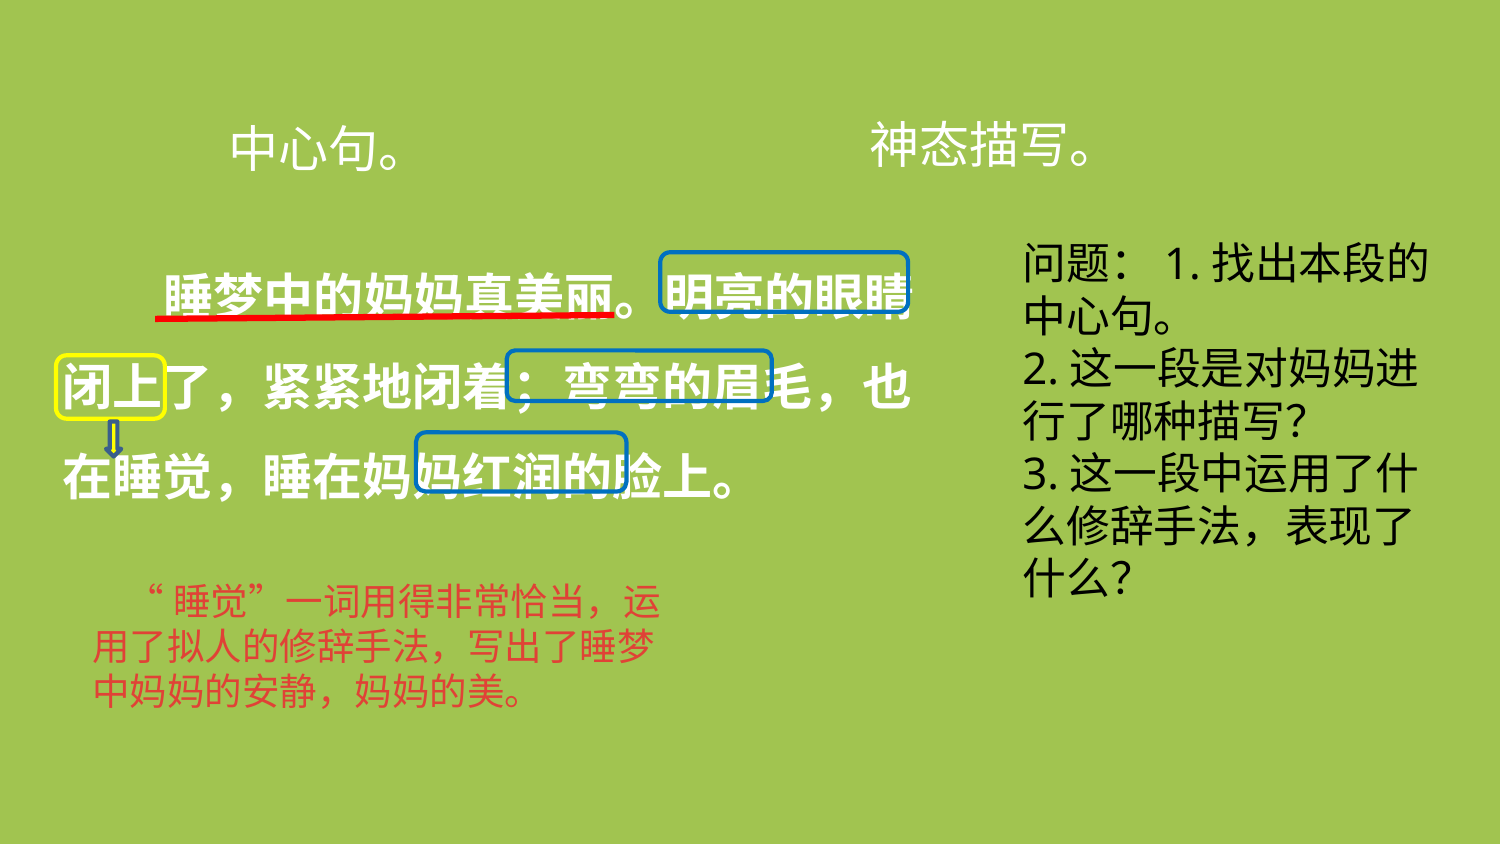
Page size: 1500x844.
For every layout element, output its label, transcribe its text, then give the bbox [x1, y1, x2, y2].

text_box [104, 419, 124, 459]
text_box 睡梦中的妈妈真美丽。明亮的眼睛闭上了，紧紧地闭着；弯弯的眉毛，也在睡觉，睡在妈妈红润的脸上。 [50, 229, 974, 511]
text_box [413, 430, 629, 494]
text_box [504, 348, 774, 404]
text_box “睡觉”一词用得非常恰当，运用了拟人的修辞手法，写出了睡梦中妈妈的安静，妈妈的美。 [81, 572, 679, 719]
text_box [658, 250, 911, 314]
text_box 神态描写。 [829, 100, 1104, 228]
text_box 中心句。 [215, 104, 442, 229]
text_box 问题：1.找出本段的中心句。 2.这一段是对妈妈进行了哪种描写？ 3.这一段中运用了什么修辞手法，表现了什么？ [1011, 230, 1458, 609]
text_box [53, 353, 167, 421]
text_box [154, 314, 615, 320]
